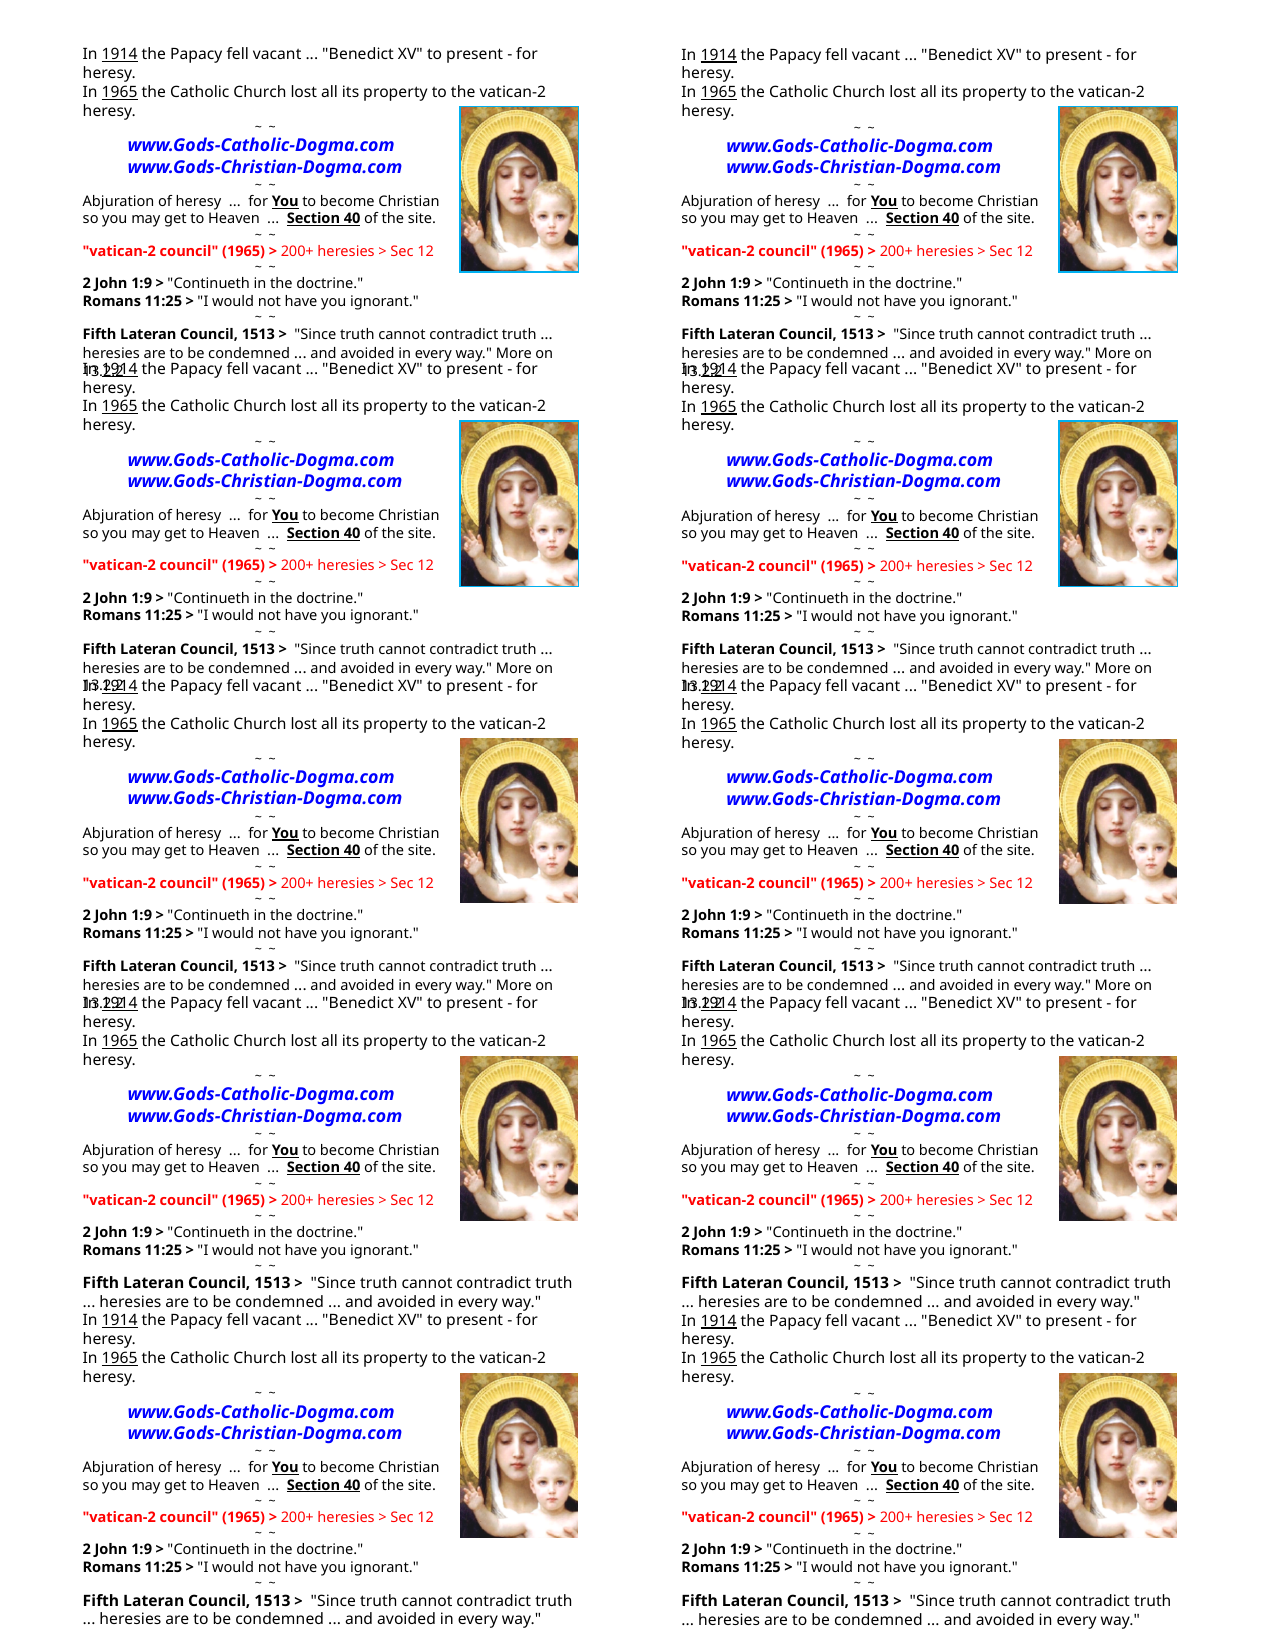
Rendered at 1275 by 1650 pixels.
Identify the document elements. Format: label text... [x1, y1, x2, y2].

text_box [67, 985, 598, 1292]
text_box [666, 668, 1197, 965]
picture [462, 108, 577, 270]
text_box In 1914 the Papacy fell vacant ... "Benedict XV" to present - for heresy. In 1965 the Catholic Church lost all its property to the vatican-2 heresy. ~ ~ www.Gods-Catholic-Dogma.com www.Gods-Christian-Dogma.com ~ ~ Abjuration of heresy ... for You to become Christian so you may get to Heaven ... Section 40 of the site. ~ ~ "vatican-2 council" (1965) > 200+ heresies > Sec 12 ~ ~ 2 John 1:9 > "Continueth in the doctrine." Romans 11:25 > "I would not have you ignorant." ~ ~ Fifth Lateran Council, 1513 > "Since truth cannot contradict truth … heresies are to be condemned ... and avoided in every way." More on 13.2.2 [666, 351, 1197, 668]
text_box In 1914 the Papacy fell vacant ... "Benedict XV" to present - for heresy. In 1965 the Catholic Church lost all its property to the vatican-2 heresy. ~ ~ www.Gods-Catholic-Dogma.com www.Gods-Christian-Dogma.com ~ ~ Abjuration of heresy ... for You to become Christian so you may get to Heaven ... Section 40 of the site. ~ ~ "vatican-2 council" (1965) > 200+ heresies > Sec 12 ~ ~ 2 John 1:9 > "Continueth in the doctrine." Romans 11:25 > "I would not have you ignorant." ~ ~ Fifth Lateran Council, 1513 > "Since truth cannot contradict truth … heresies are to be condemned ... and avoided in every way." More on 13.2.2 [67, 351, 598, 668]
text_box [67, 1302, 598, 1609]
picture [1061, 423, 1176, 585]
text_box In 1914 the Papacy fell vacant ... "Benedict XV" to present - for heresy. In 1965 the Catholic Church lost all its property to the vatican-2 heresy. ~ ~ www.Gods-Catholic-Dogma.com www.Gods-Christian-Dogma.com ~ ~ Abjuration of heresy ... for You to become Christian so you may get to Heaven ... Section 40 of the site. ~ ~ "vatican-2 council" (1965) > 200+ heresies > Sec 12 ~ ~ 2 John 1:9 > "Continueth in the doctrine." Romans 11:25 > "I would not have you ignorant." ~ ~ Fifth Lateran Council, 1513 > "Since truth cannot contradict truth … heresies are to be condemned ... and avoided in every way." More on 13.2.2 [67, 36, 598, 351]
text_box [666, 1303, 1197, 1609]
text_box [67, 668, 598, 974]
picture [462, 423, 577, 585]
picture [1061, 108, 1176, 270]
text_box In 1914 the Papacy fell vacant ... "Benedict XV" to present - for heresy. In 1965 the Catholic Church lost all its property to the vatican-2 heresy. ~ ~ www.Gods-Catholic-Dogma.com www.Gods-Christian-Dogma.com ~ ~ Abjuration of heresy ... for You to become Christian so you may get to Heaven ... Section 40 of the site. ~ ~ "vatican-2 council" (1965) > 200+ heresies > Sec 12 ~ ~ 2 John 1:9 > "Continueth in the doctrine." Romans 11:25 > "I would not have you ignorant." ~ ~ Fifth Lateran Council, 1513 > "Since truth cannot contradict truth … heresies are to be condemned ... and avoided in every way." More on 13.2.2 [666, 36, 1197, 351]
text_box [666, 985, 1197, 1292]
